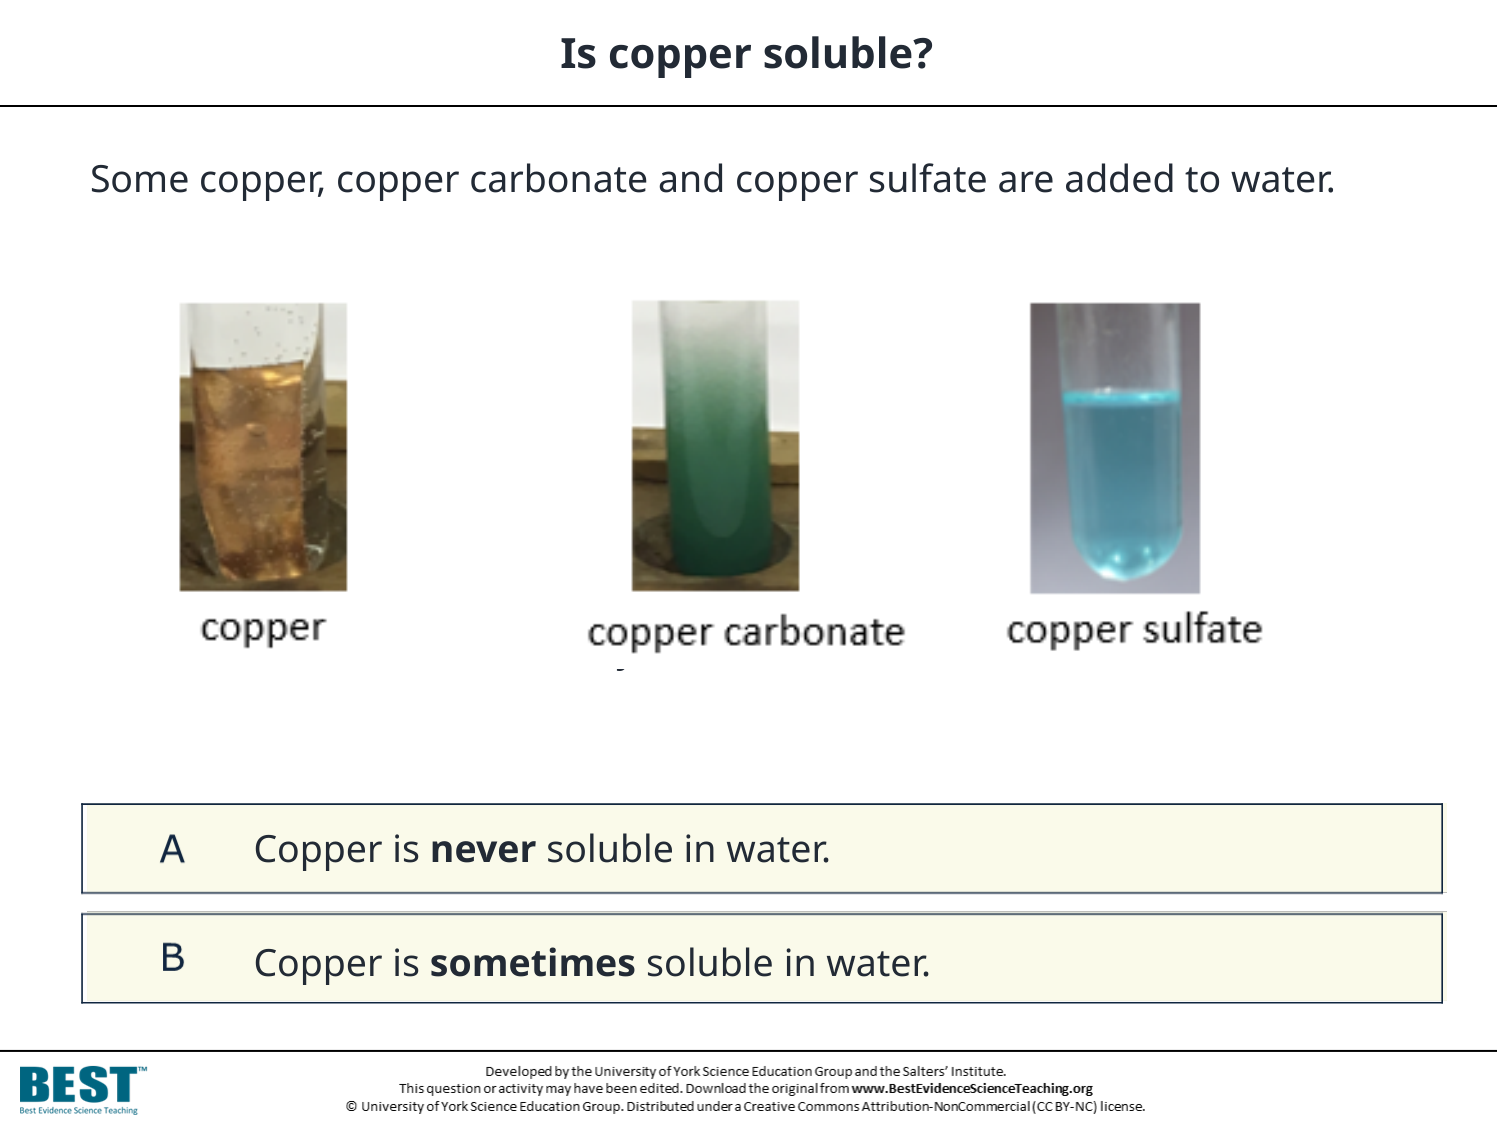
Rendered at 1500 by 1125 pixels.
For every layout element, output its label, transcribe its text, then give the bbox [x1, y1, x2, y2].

picture [0, 105, 1498, 1125]
text_box Is copper soluble? [23, 4, 1471, 99]
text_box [80, 802, 1447, 1006]
